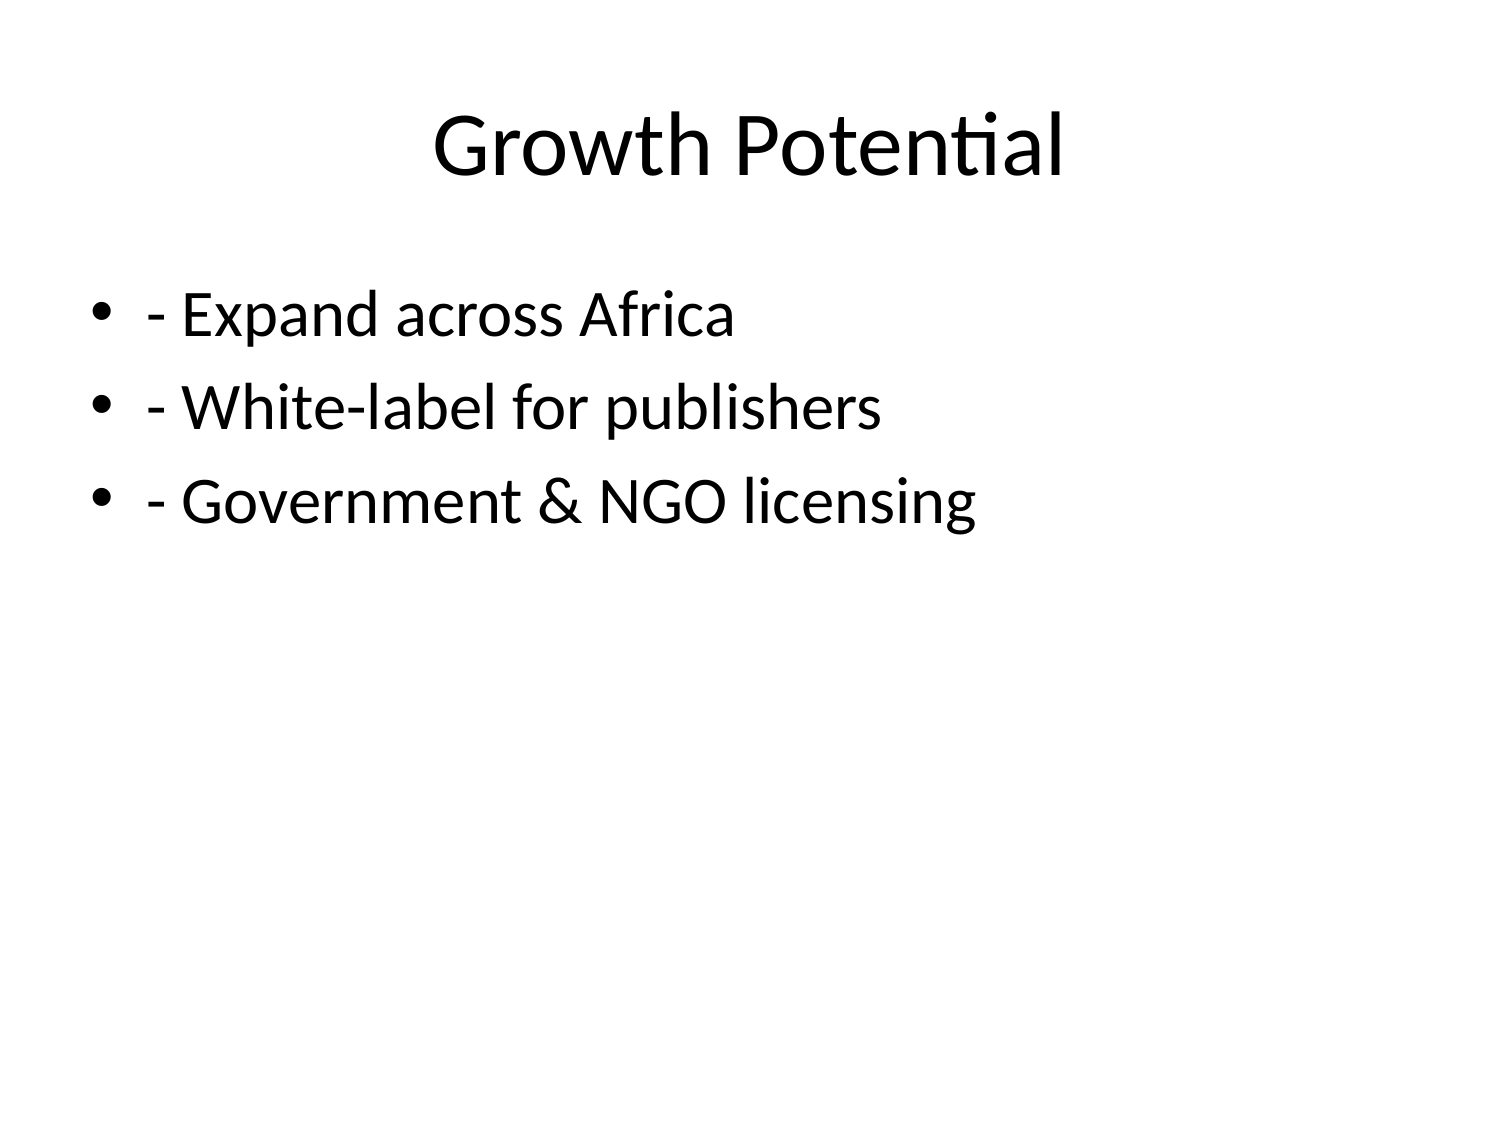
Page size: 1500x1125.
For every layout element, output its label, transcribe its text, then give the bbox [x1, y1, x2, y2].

title Growth Potential [75, 45, 1425, 233]
list - Expand across Africa - White-label for publishers - Government & NGO licensing [75, 262, 1425, 1005]
